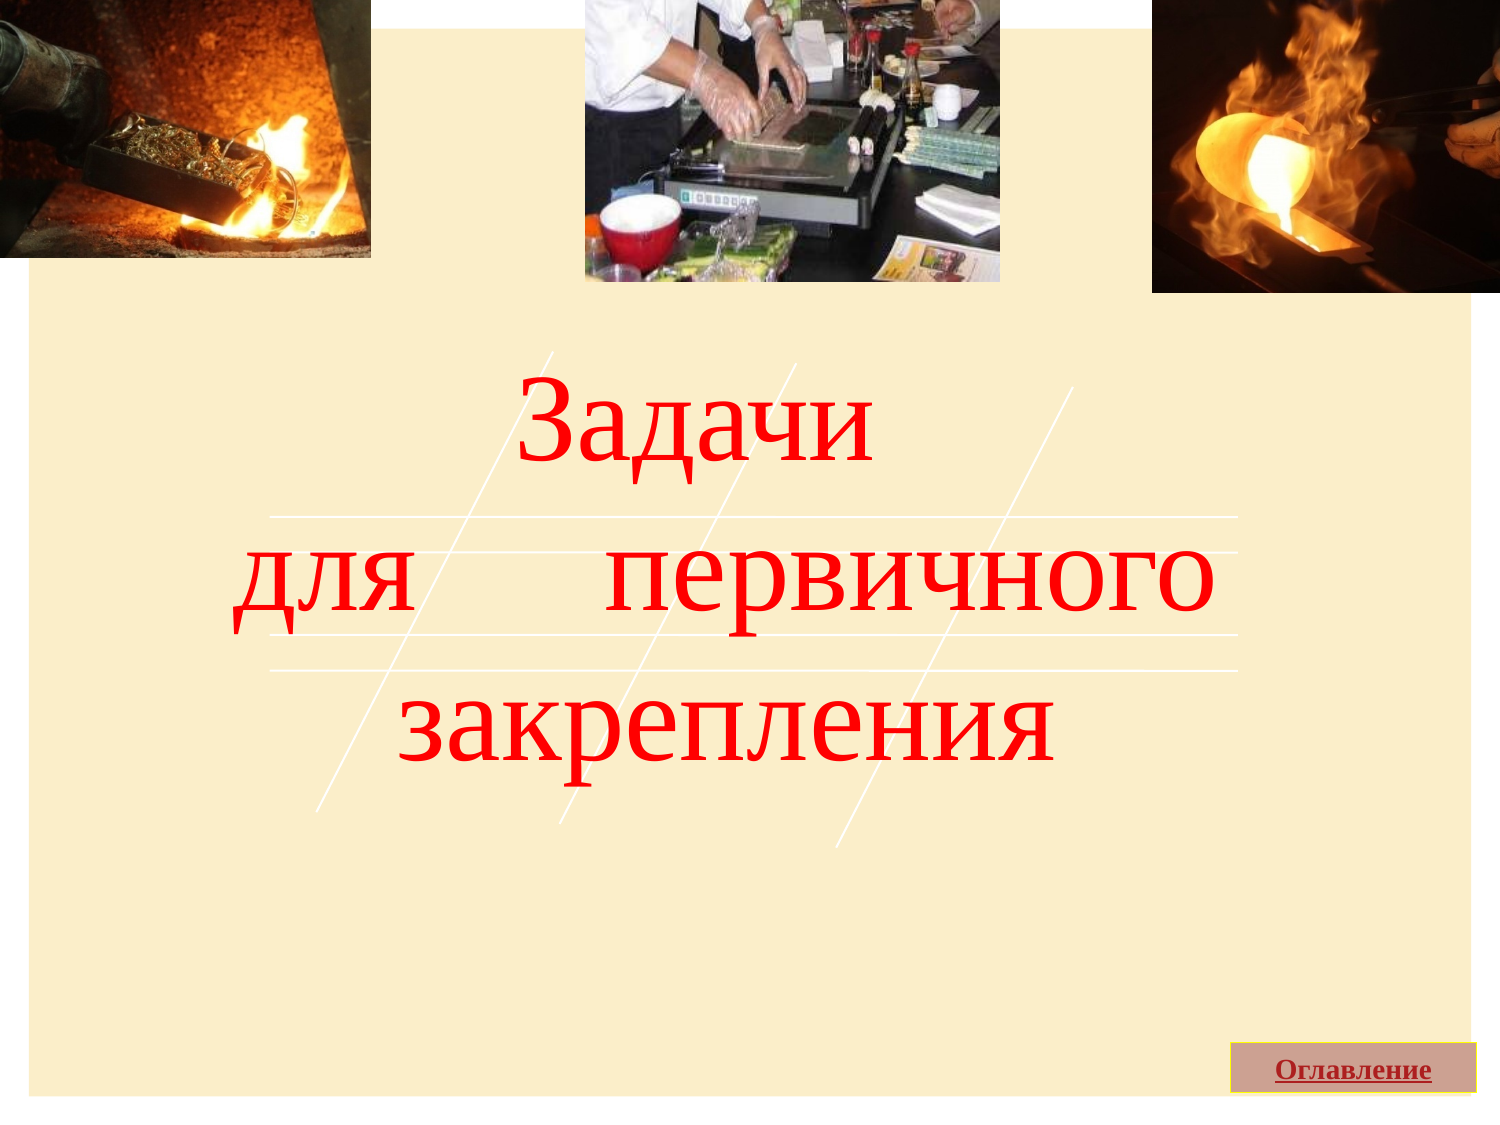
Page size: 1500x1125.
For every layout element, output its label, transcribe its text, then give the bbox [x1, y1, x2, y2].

picture [585, 0, 1000, 282]
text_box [269, 351, 1238, 848]
text_box Оглавление [1230, 1042, 1477, 1093]
picture [1152, 0, 1500, 293]
text_box Задачи для первичного закрепления [81, 328, 1371, 794]
picture [0, 0, 371, 258]
